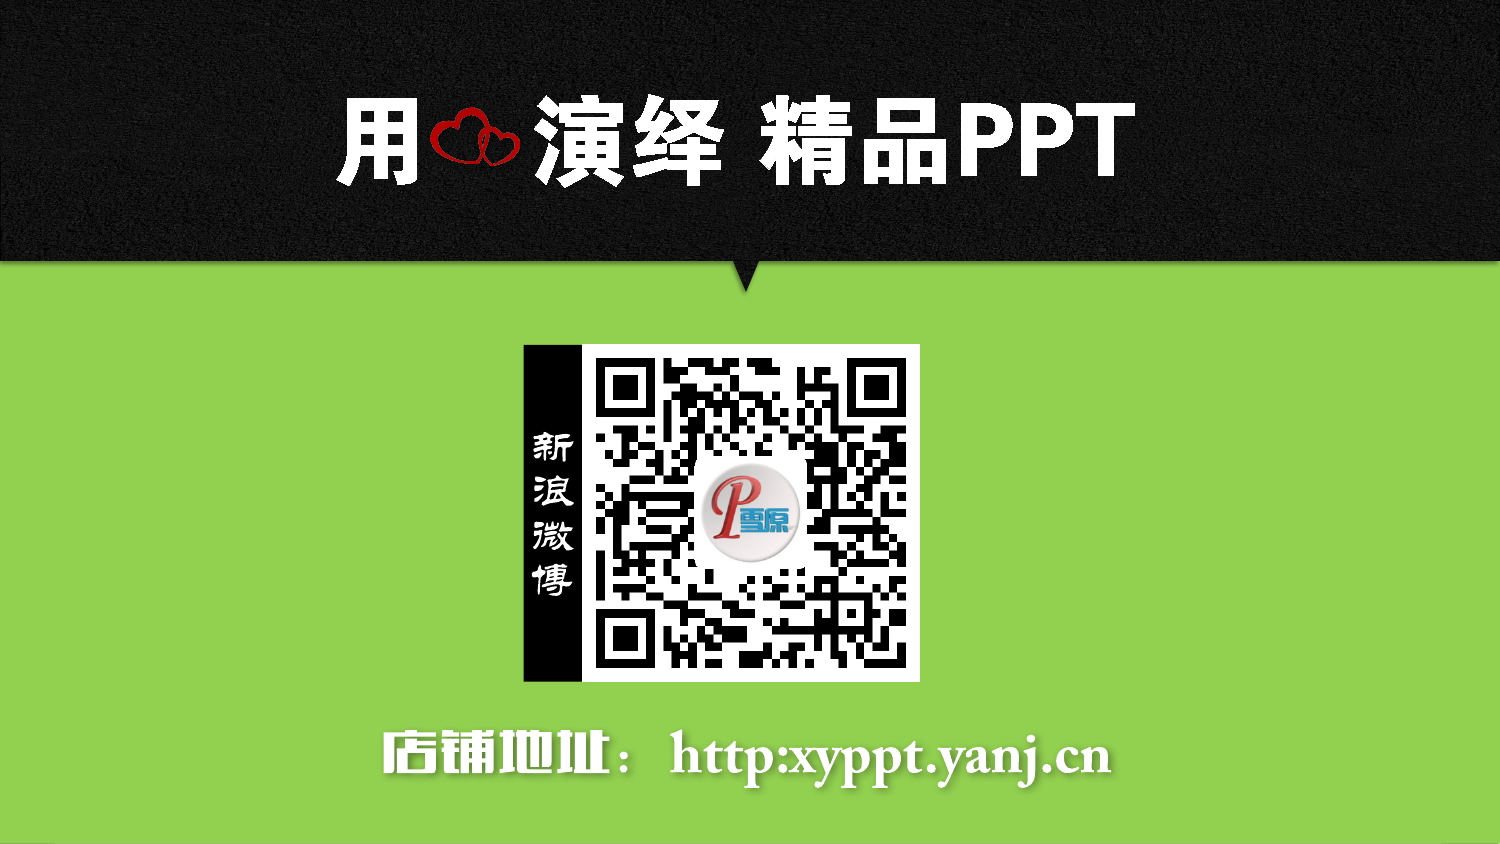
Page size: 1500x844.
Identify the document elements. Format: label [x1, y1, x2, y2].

text_box [1080, 747, 1112, 773]
text_box [1056, 747, 1080, 773]
text_box [557, 730, 573, 774]
text_box [778, 747, 870, 789]
text_box [965, 747, 991, 773]
text_box [703, 740, 773, 789]
text_box [0, 269, 1500, 844]
text_box [0, 0, 1500, 295]
text_box [574, 730, 610, 774]
text_box [991, 747, 1023, 773]
text_box [937, 747, 966, 788]
text_box [1042, 763, 1052, 773]
text_box [523, 344, 920, 682]
text_box [1017, 747, 1036, 788]
text_box [383, 730, 436, 774]
text_box [926, 763, 936, 773]
text_box [872, 747, 902, 789]
text_box [441, 730, 494, 774]
text_box [903, 740, 923, 773]
text_box [1026, 734, 1036, 743]
text_box [499, 730, 552, 774]
text_box [619, 765, 628, 773]
text_box [619, 751, 628, 760]
text_box [670, 729, 702, 773]
text_box [336, 94, 1136, 188]
